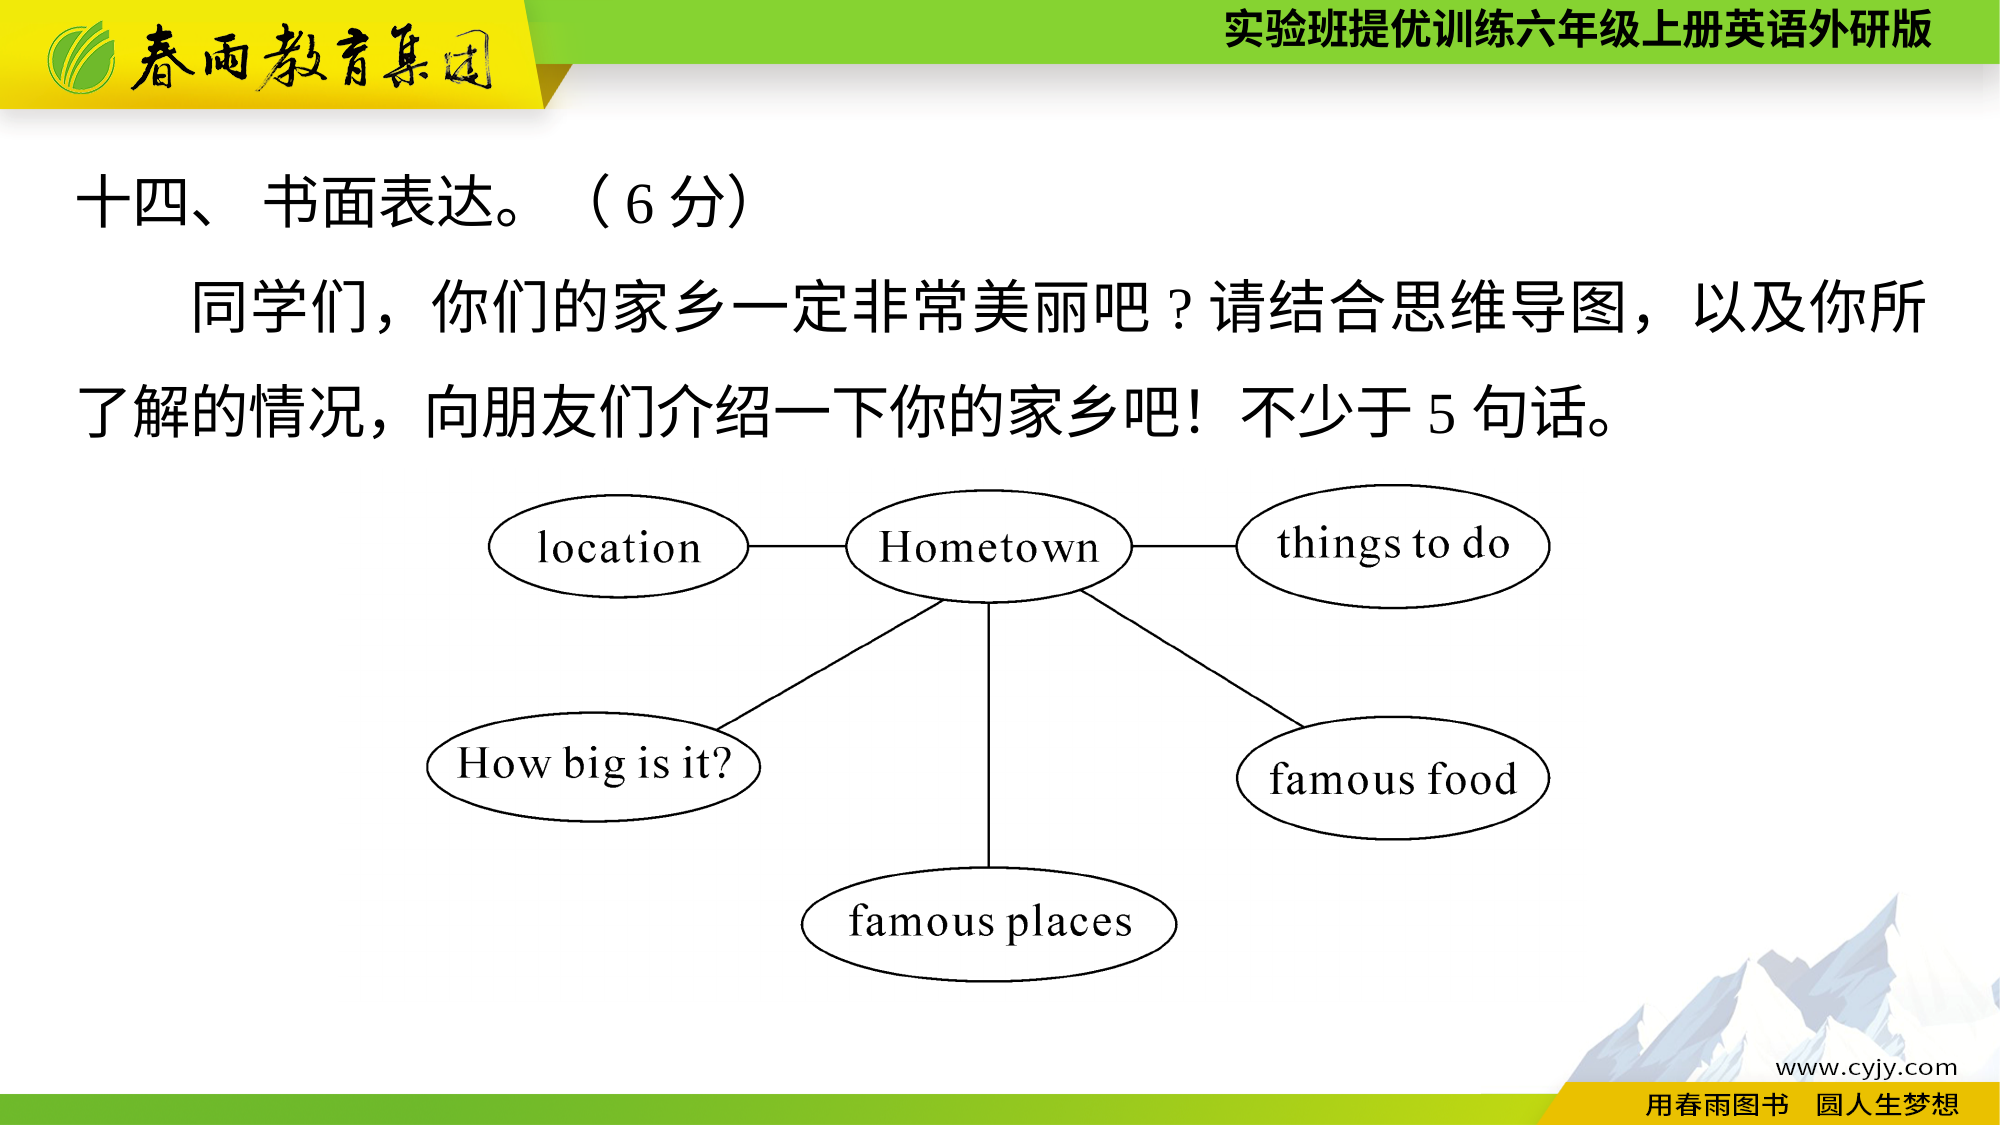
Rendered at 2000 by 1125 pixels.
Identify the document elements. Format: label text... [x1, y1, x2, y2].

list 十四、 书面表达。（6分） 同学们，你们的家乡一定非常美丽吧?请结合思维导图，以及你所了解的情况，向朋友们介绍一下你的家乡吧！不少于5句话。 [59, 122, 1944, 443]
picture [0, 0, 2000, 1125]
